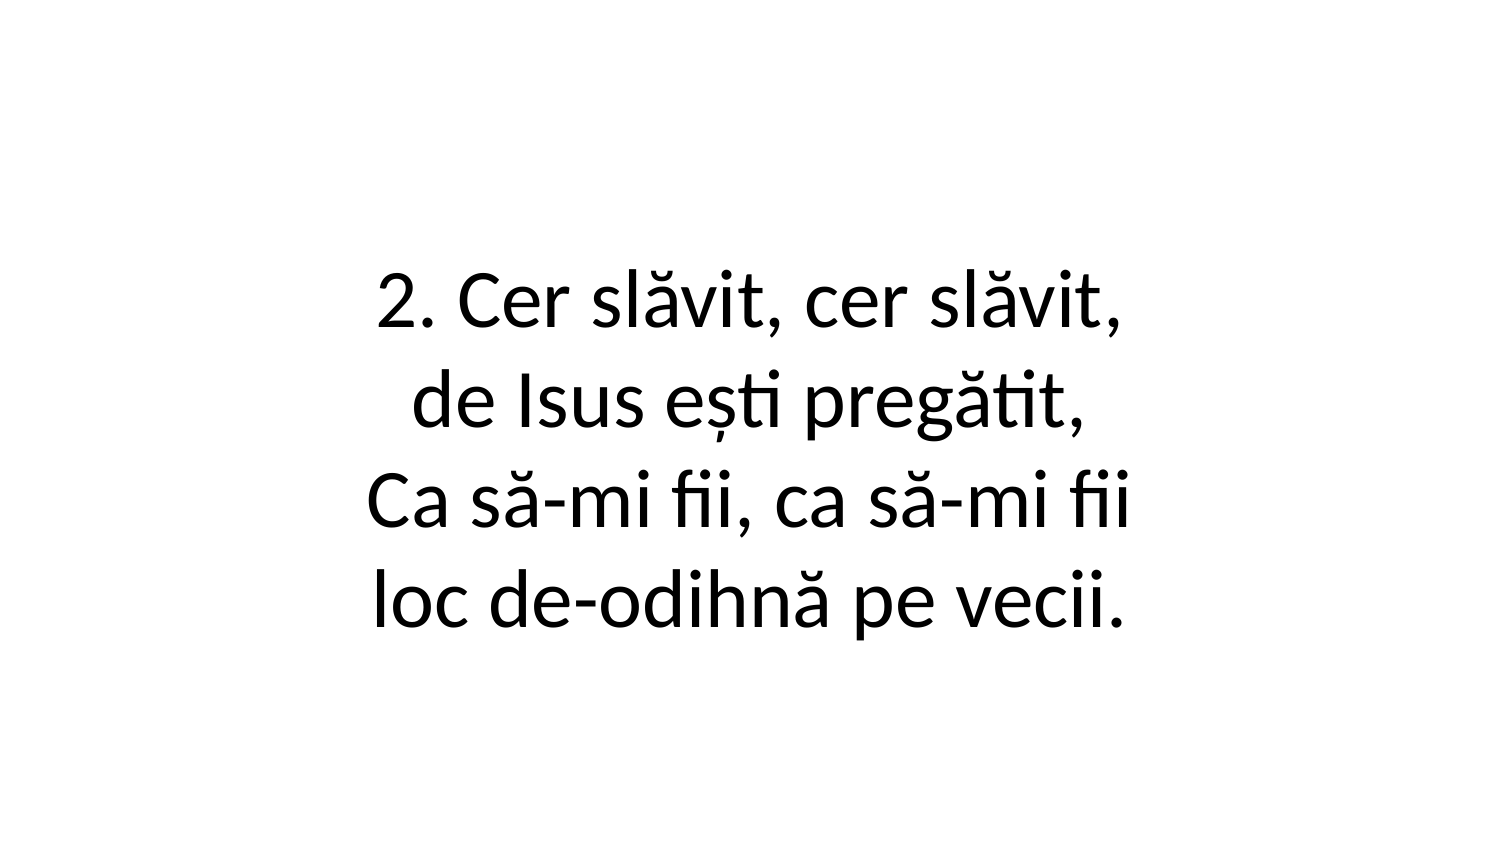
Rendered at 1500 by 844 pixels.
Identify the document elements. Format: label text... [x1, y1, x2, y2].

text_box 2. Cer slăvit, cer slăvit, de Isus ești pregătit, Ca să-mi fii, ca să-mi fii loc de-odihnă pe vecii. [351, 192, 1149, 652]
